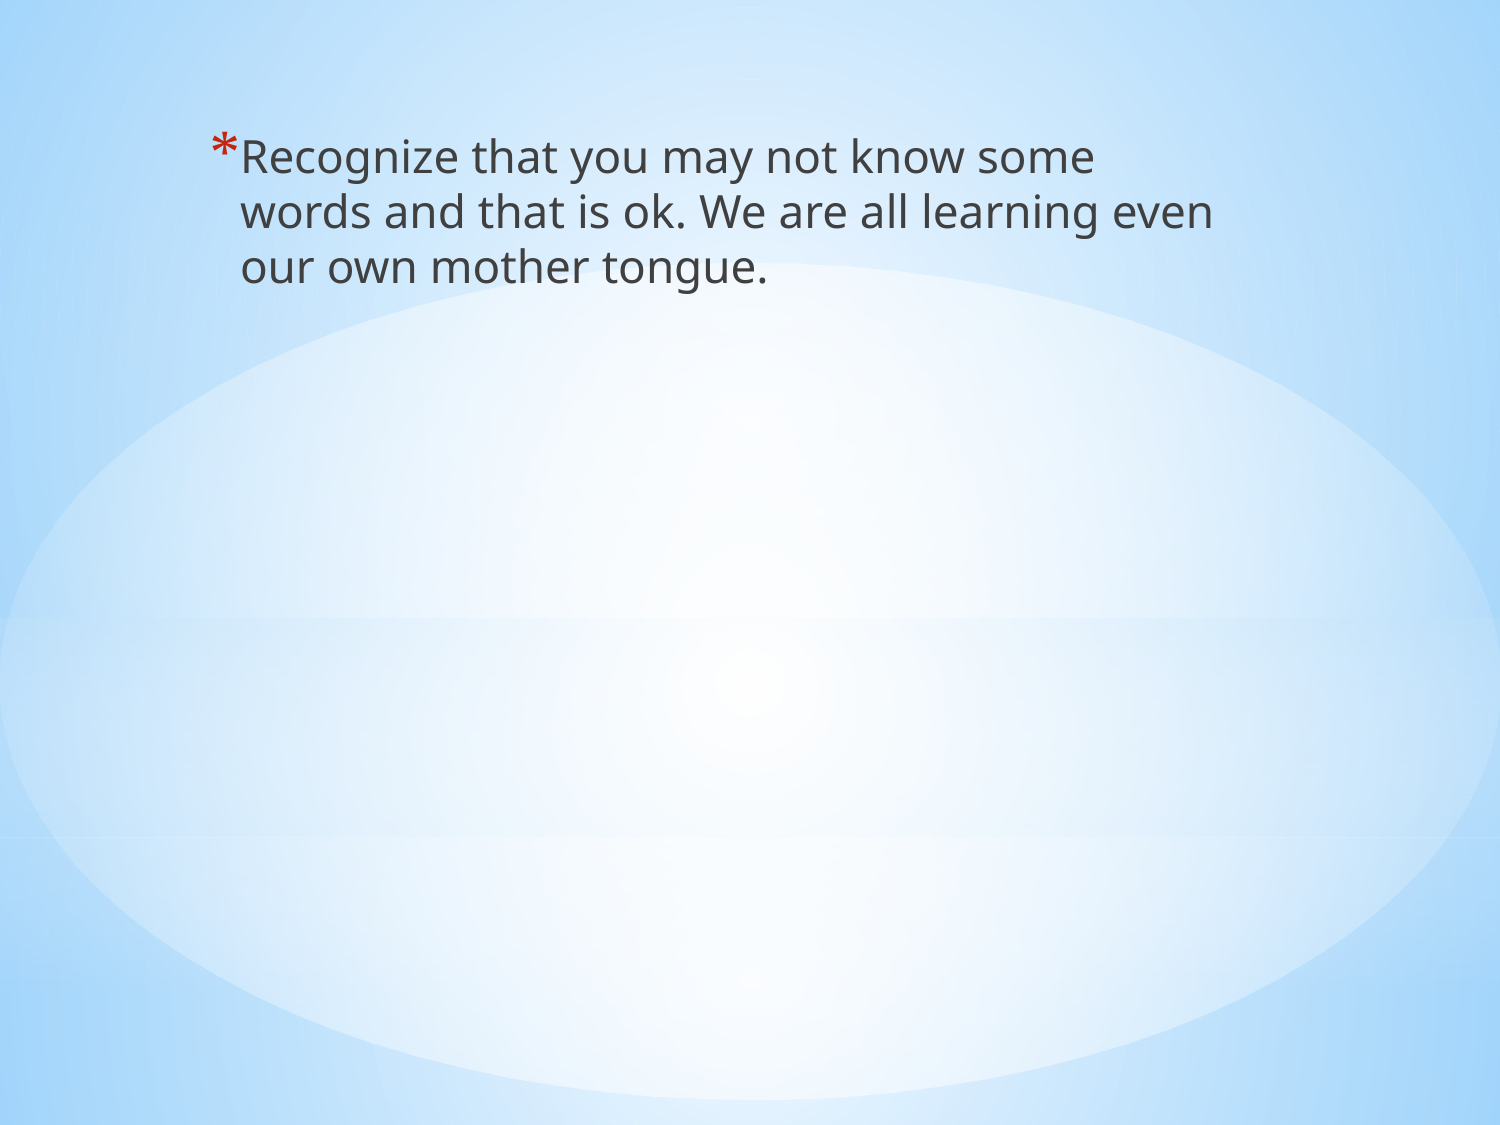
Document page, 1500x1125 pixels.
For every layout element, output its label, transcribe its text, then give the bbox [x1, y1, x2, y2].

list Recognize that you may not know some words and that is ok. We are all learning even our own mother tongue. [187, 120, 1238, 690]
